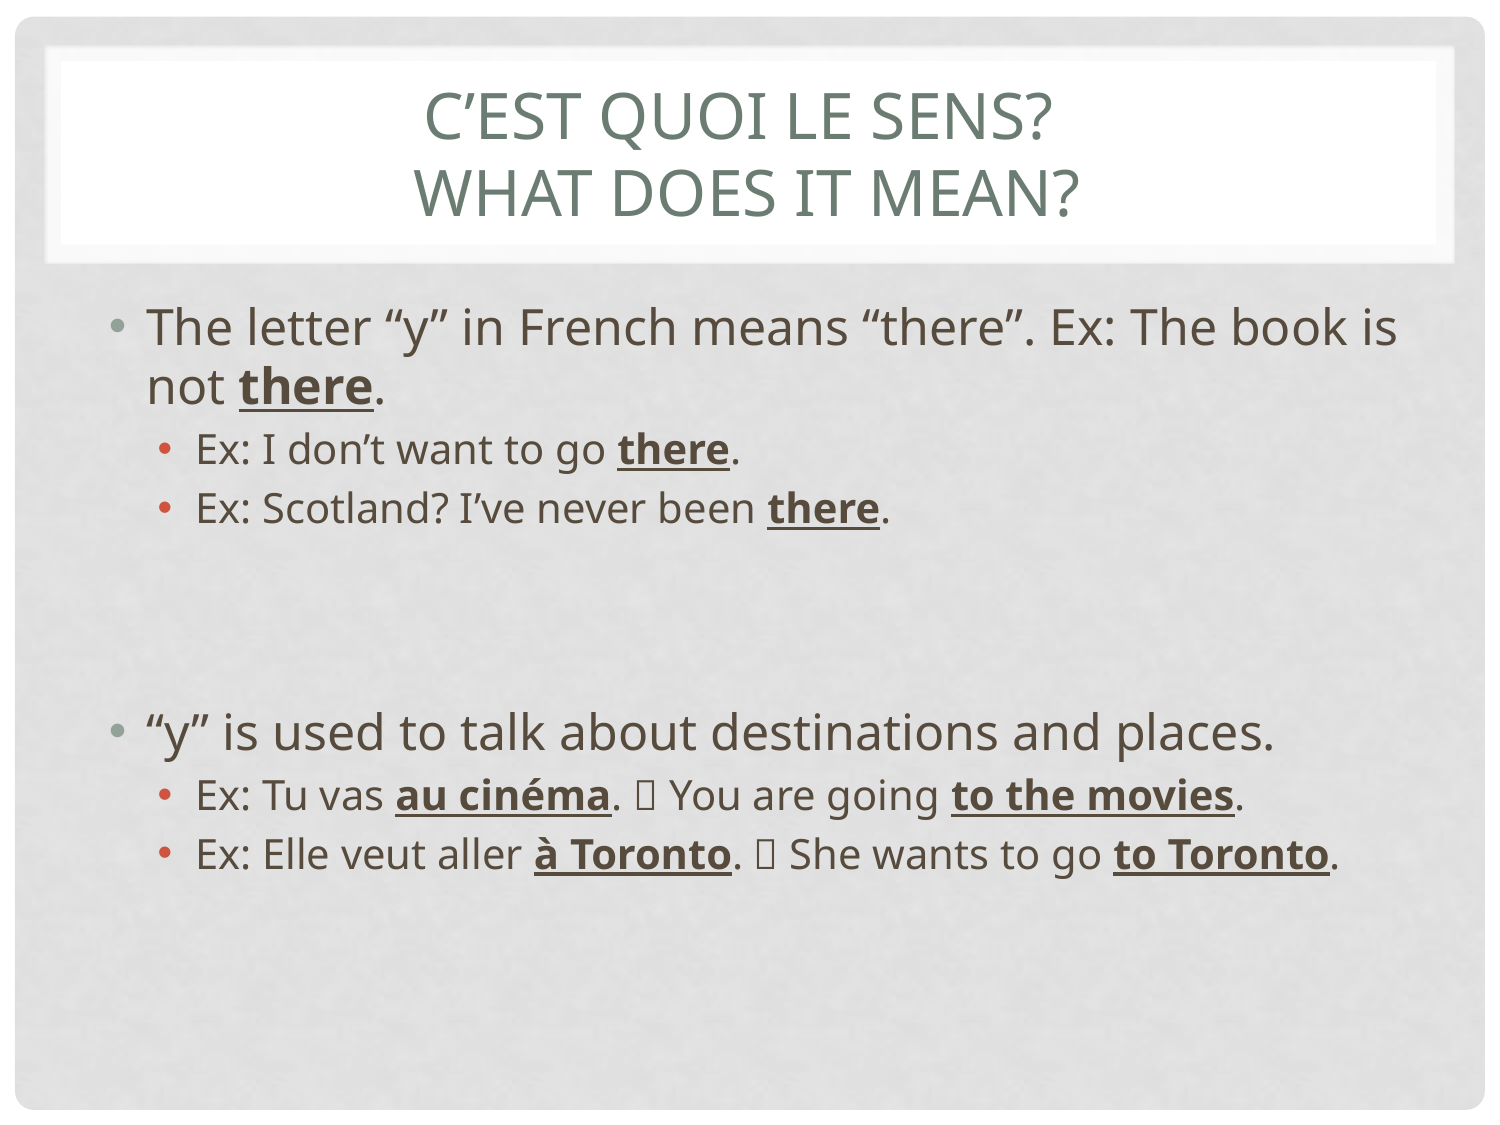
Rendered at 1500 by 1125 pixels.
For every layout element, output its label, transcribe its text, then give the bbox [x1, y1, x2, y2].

title C’est quoi Le sens? What does it mean? [69, 66, 1425, 238]
list The letter “y” in French means “there”. Ex: The book is not there. Ex: I don’t want to go there. Ex: Scotland? I’ve never been there. “y” is used to talk about destinations and places. Ex: Tu vas au cinéma.  You are going to the movies. Ex: Elle veut aller à Toronto.  She wants to go to Toronto. [75, 287, 1425, 1005]
